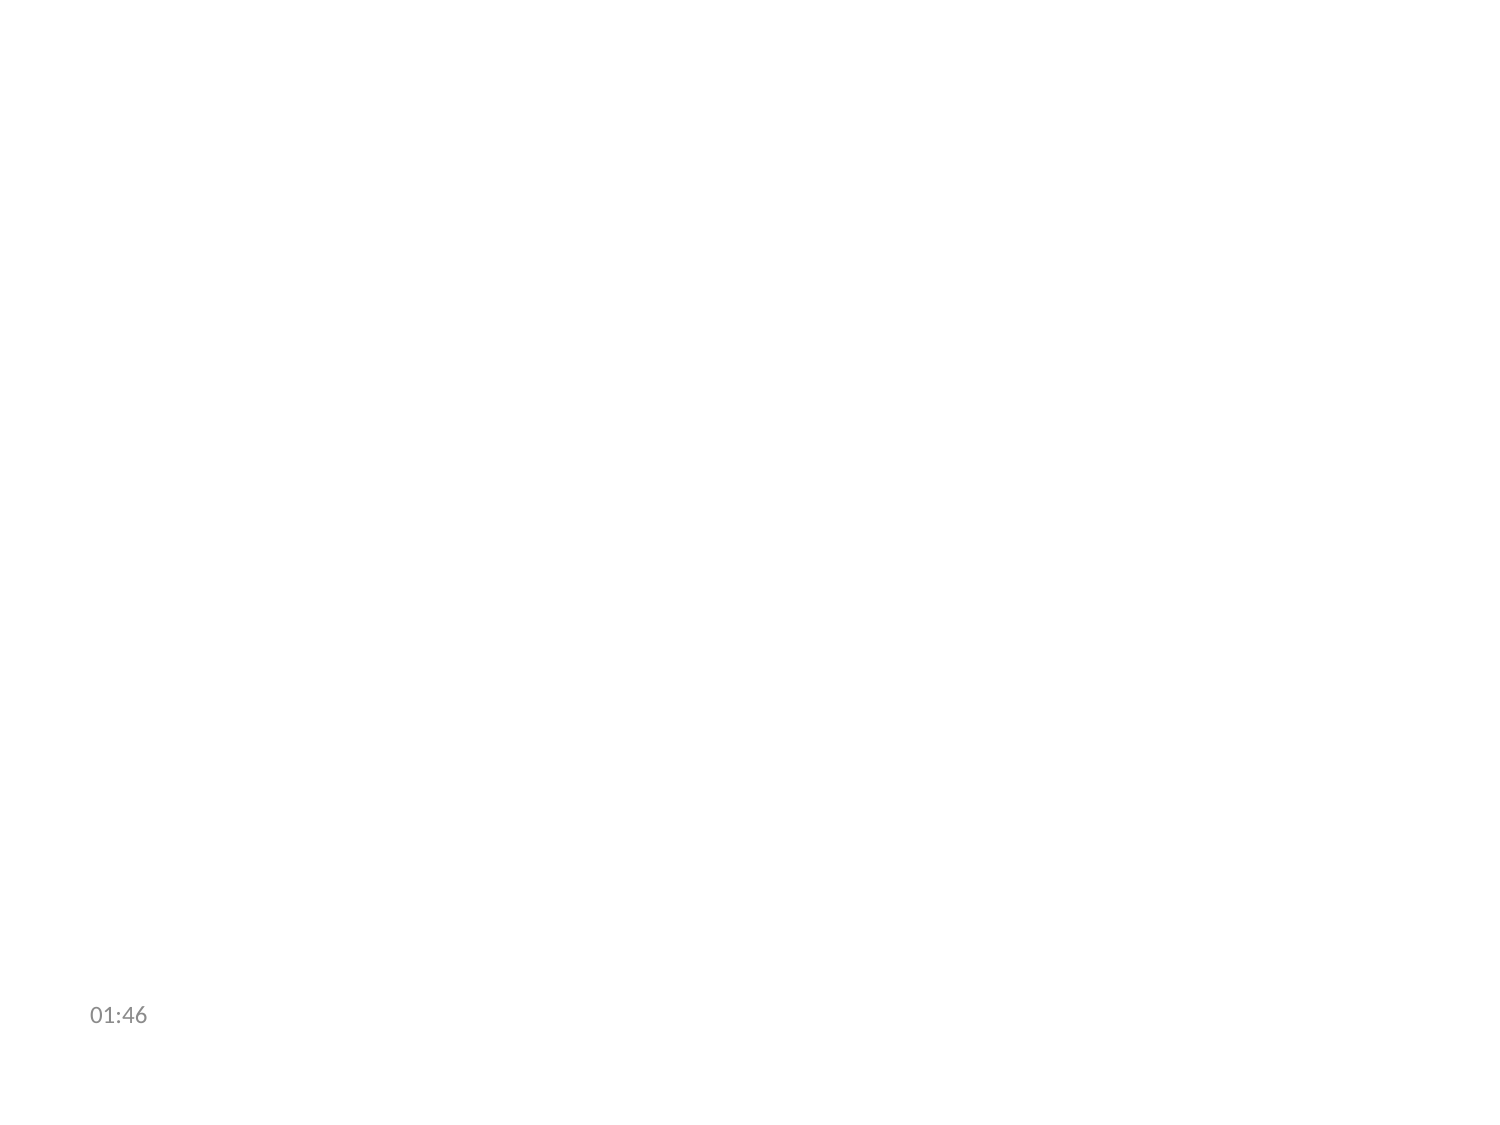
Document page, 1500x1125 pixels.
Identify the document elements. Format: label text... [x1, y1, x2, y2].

text_box 15:35 [75, 983, 425, 1044]
